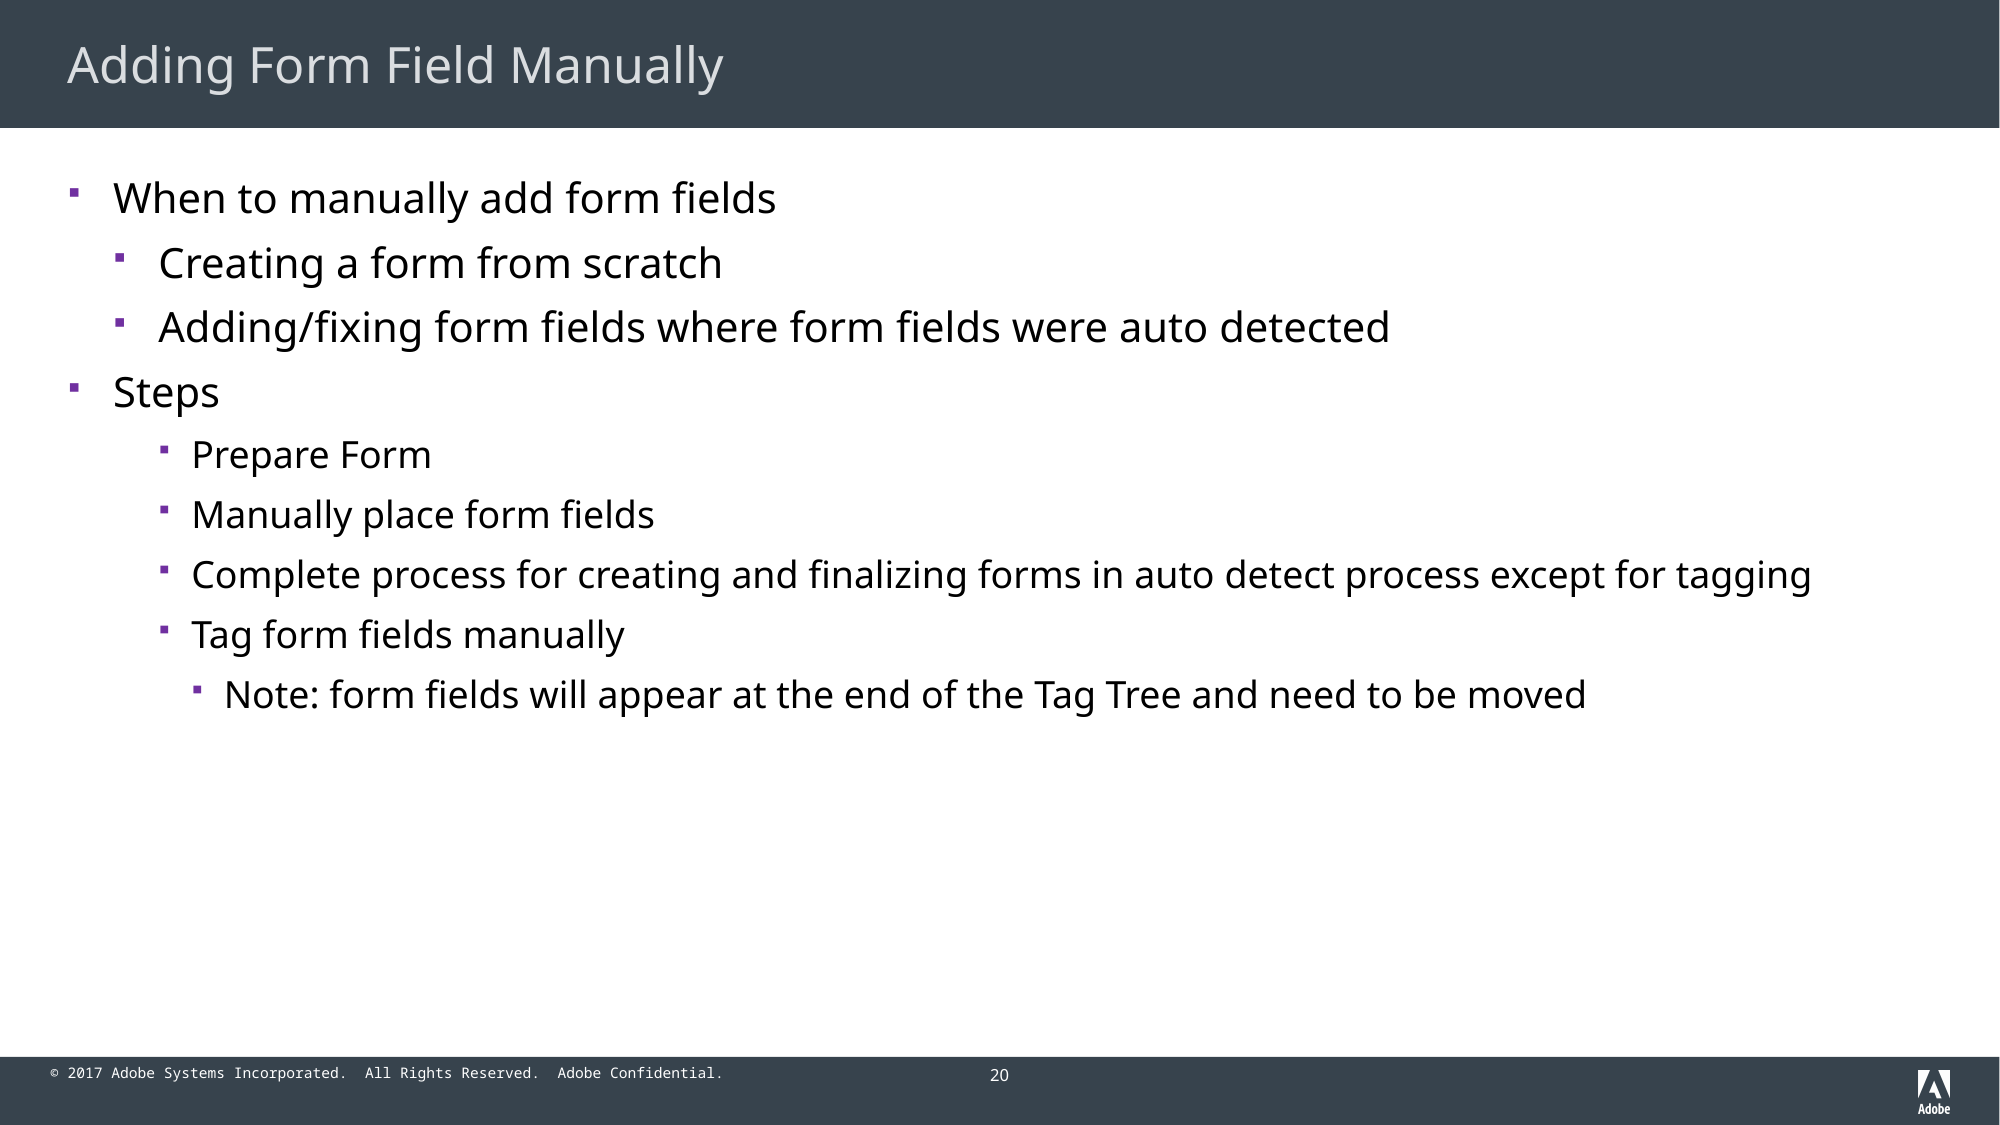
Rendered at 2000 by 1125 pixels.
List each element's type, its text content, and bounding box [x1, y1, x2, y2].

slide_number 20 [916, 1062, 1083, 1091]
title Adding Form Field Manually [49, 30, 1950, 98]
picture [1918, 1070, 1950, 1114]
list When to manually add form fields Creating a form from scratch Adding/fixing form fields where form fields were auto detected Steps Prepare Form Manually place form fields Complete process for creating and finalizing forms in auto detect process except for tagging Tag form fields manually Note: form fields will appear at the end of the Tag Tree and need to be moved [49, 162, 1950, 1013]
